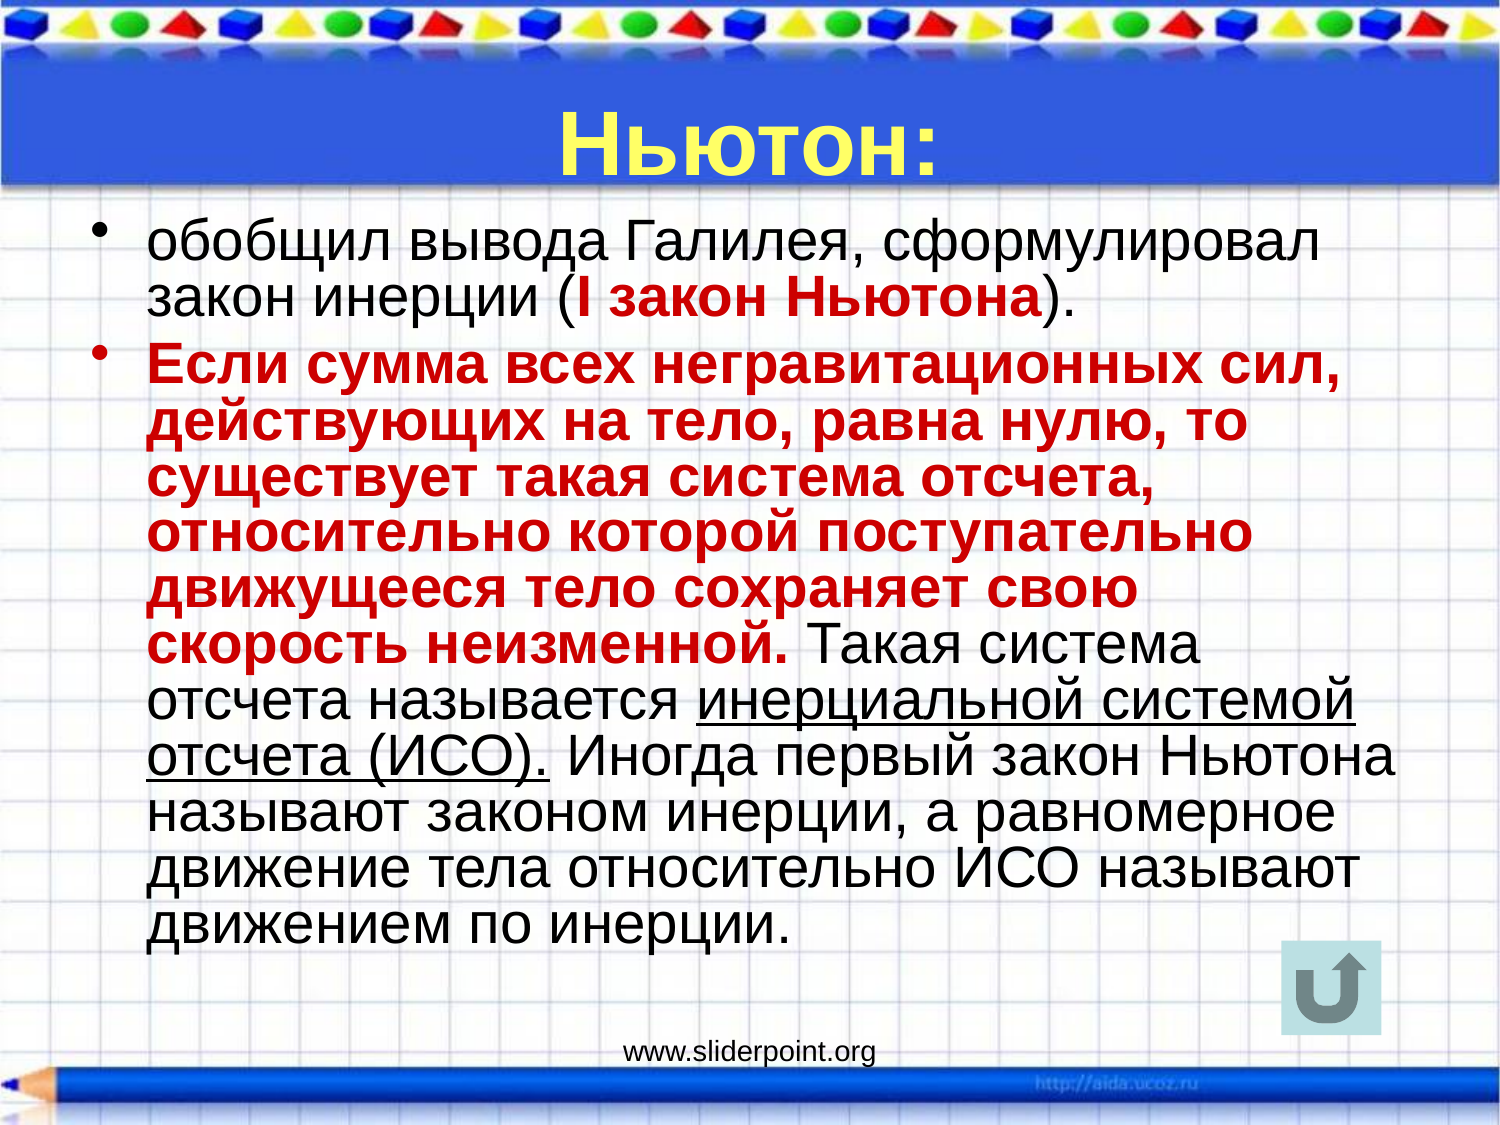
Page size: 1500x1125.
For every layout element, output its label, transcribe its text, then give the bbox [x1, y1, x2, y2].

list обобщил вывода Галилея, сформулировал закон инерции (I закон Ньютона). Если сумма всех негравитационных сил, действующих на тело, равна нулю, то существует такая система отсчета, относительно которой поступательно движущееся тело сохраняет свою скорость неизменной. Такая система отсчета называется инерциальной системой отсчета (ИСО). Иногда первый закон Ньютона называют законом инерции, а равномерное движение тела относительно ИСО называют движением по инерции. [74, 207, 1426, 1006]
footer www.sliderpoint.org [512, 1024, 988, 1103]
picture [0, 0, 1500, 1125]
title Ньютон: [74, 44, 1426, 207]
text_box [1281, 940, 1382, 1036]
